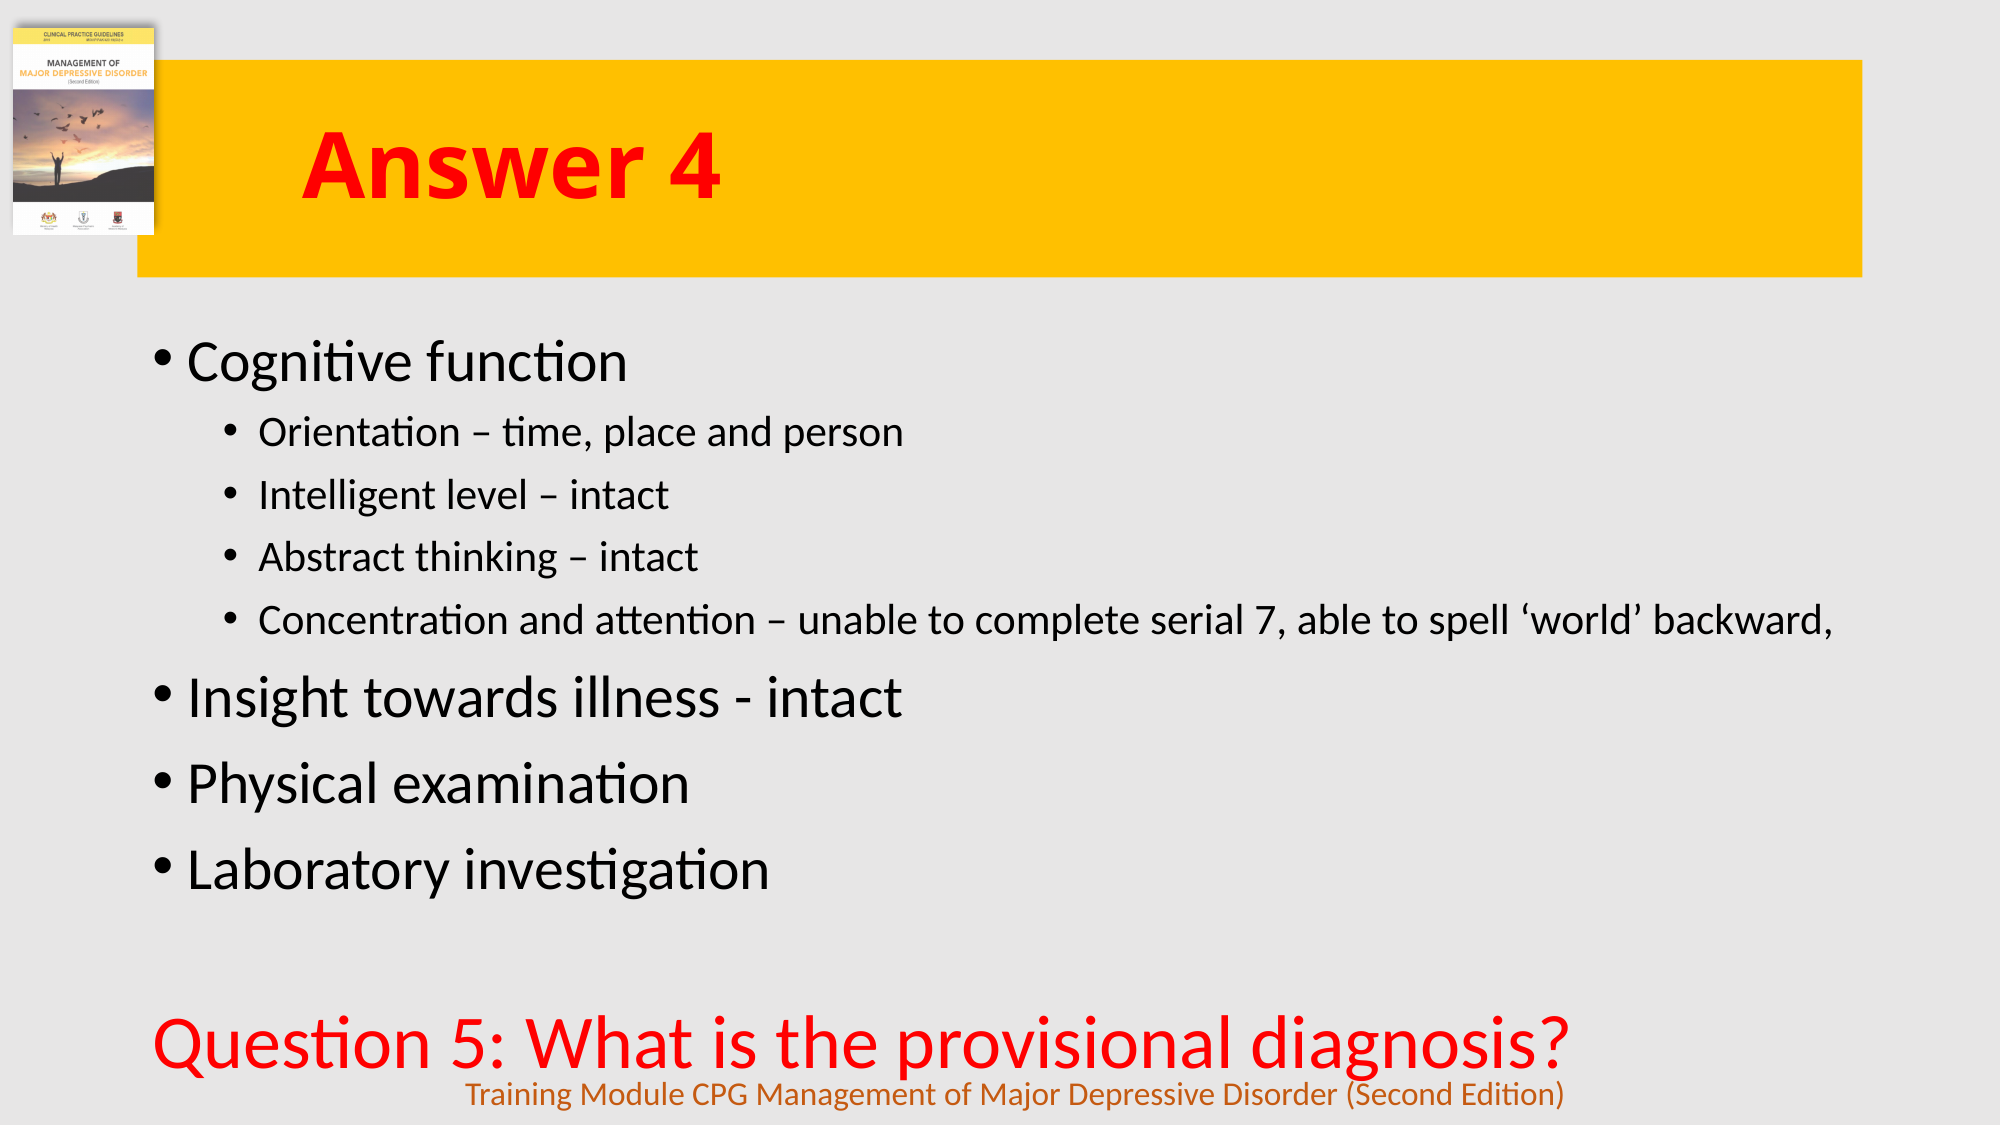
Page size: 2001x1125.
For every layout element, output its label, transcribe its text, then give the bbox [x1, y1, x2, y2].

title Answer 4 [137, 59, 1863, 278]
list Cognitive function Orientation – time, place and person Intelligent level – intact Abstract thinking – intact Concentration and attention – unable to complete serial 7, able to spell ‘world’ backward, Insight towards illness - intact Physical examination Laboratory investigation Question 5: What is the provisional diagnosis? [137, 299, 1863, 1109]
text_box Training Module CPG Management of Major Depressive Disorder (Second Edition) [450, 1065, 1832, 1120]
picture [13, 28, 154, 235]
